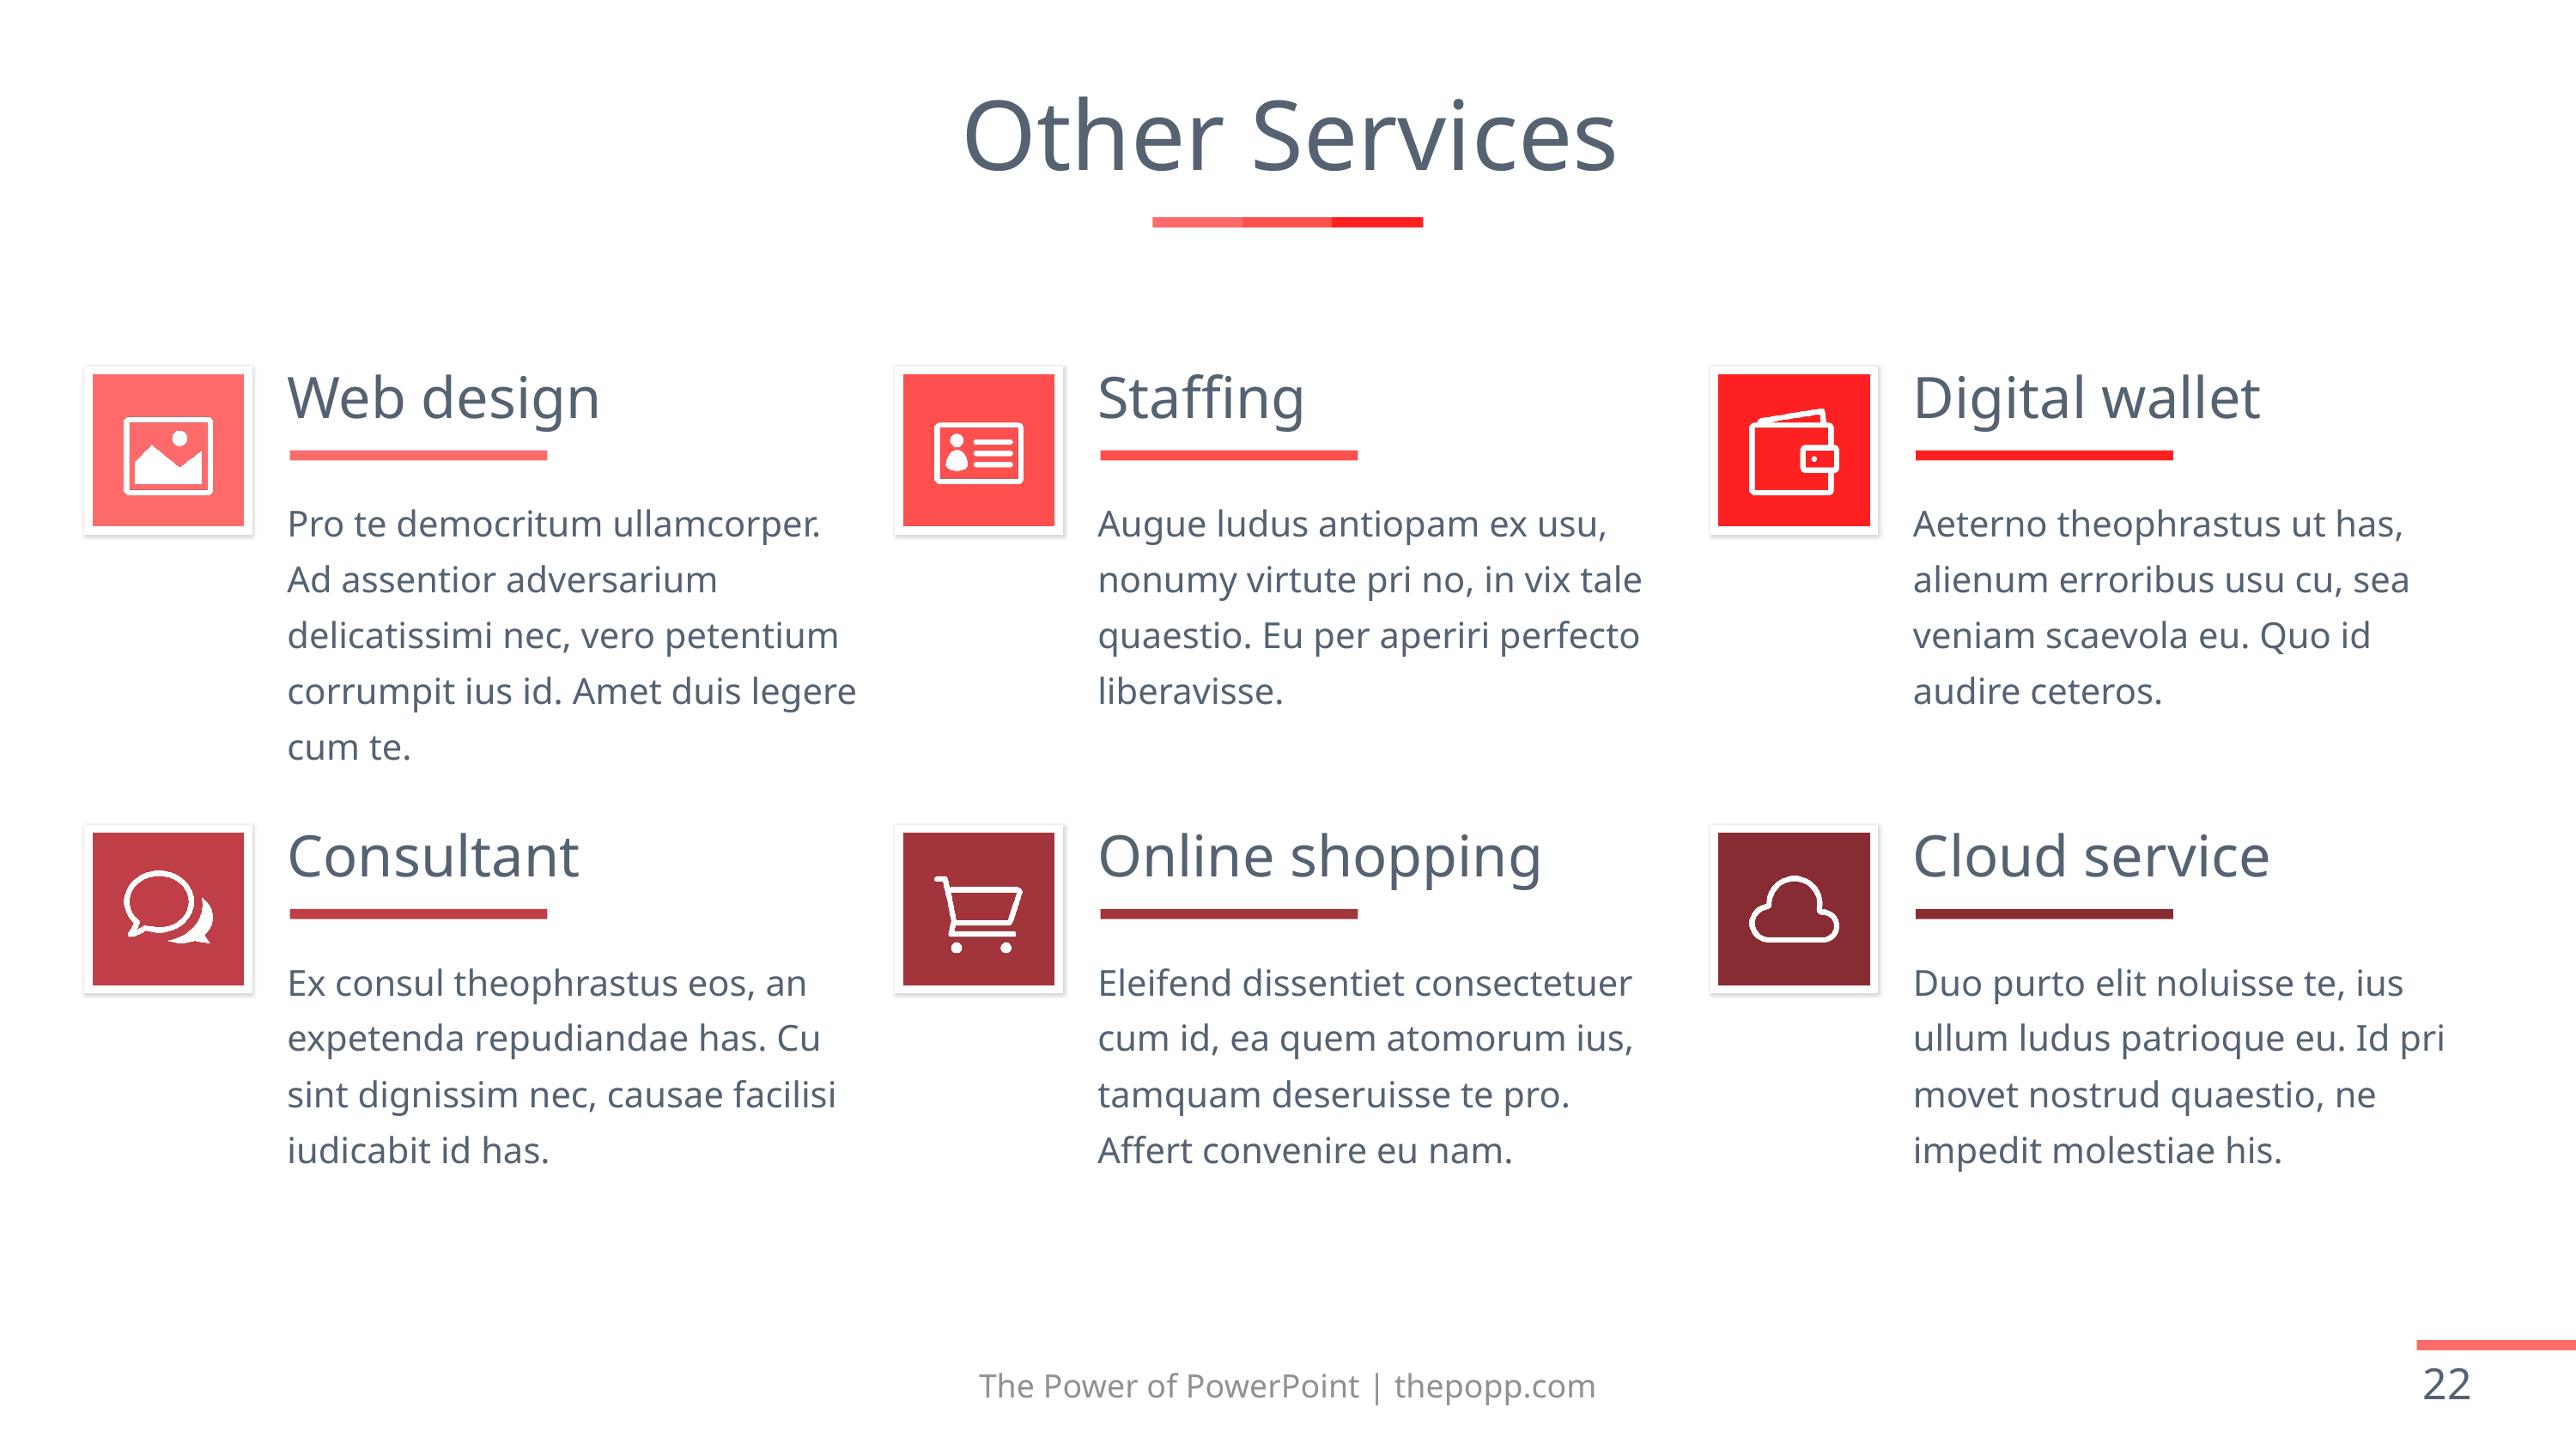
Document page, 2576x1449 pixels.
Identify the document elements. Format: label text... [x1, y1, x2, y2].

title Other Services [69, 49, 2512, 230]
list Digital wallet [1899, 343, 2500, 448]
list Cloud service [1899, 801, 2500, 907]
picture [934, 405, 1024, 495]
list Online shopping [1084, 801, 1684, 907]
picture [124, 864, 213, 954]
picture [124, 405, 213, 495]
list Ex consul theophrastus eos, an expetenda repudiandae has. Cu sint dignissim nec, causae facilisi iudicabit id has. [274, 940, 873, 1231]
list Eleifend dissentiet consectetuer cum id, ea quem atomorum ius, tamquam deseruisse te pro. Affert convenire eu nam. [1084, 940, 1684, 1231]
list Staffing [1084, 343, 1684, 448]
list Web design [274, 343, 873, 448]
list Consultant [274, 801, 873, 907]
picture [1749, 405, 1839, 495]
list Duo purto elit noluisse te, ius ullum ludus patrioque eu. Id pri movet nostrud quaestio, ne impedit molestiae his. [1899, 940, 2500, 1231]
list Pro te democritum ullamcorper. Ad assentior adversarium delicatissimi nec, vero petentium corrumpit ius id. Amet duis legere cum te. [274, 482, 873, 772]
list Augue ludus antiopam ex usu, nonumy virtute pri no, in vix tale quaestio. Eu per aperiri perfecto liberavisse. [1084, 482, 1684, 772]
slide_number 22 [2409, 1351, 2576, 1421]
footer The Power of PowerPoint | thepopp.com [853, 1349, 1723, 1427]
picture [934, 864, 1024, 954]
list Aeterno theophrastus ut has, alienum erroribus usu cu, sea veniam scaevola eu. Quo id audire ceteros. [1899, 482, 2500, 772]
picture [1749, 864, 1839, 954]
